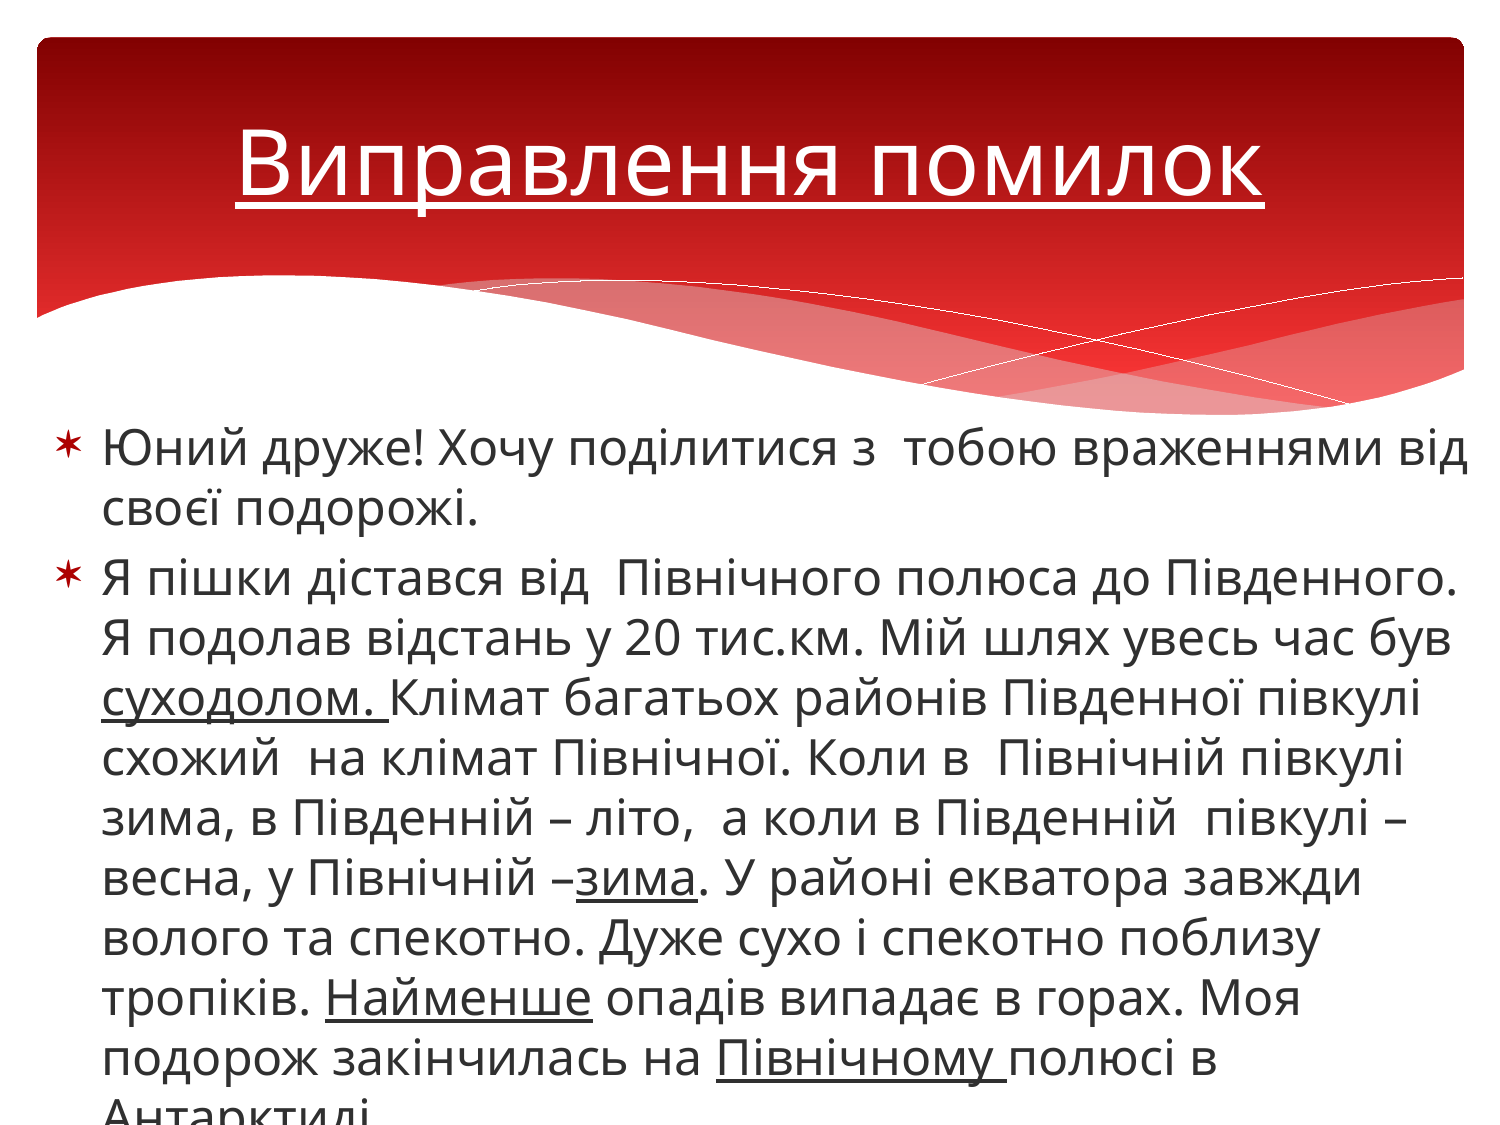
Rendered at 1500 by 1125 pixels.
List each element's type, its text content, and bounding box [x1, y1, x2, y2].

title Виправлення помилок [75, 55, 1425, 261]
list Юний друже! Хочу поділитися з тобою враженнями від своєї подорожі. Я пішки дістався від Північного полюса до Південного. Я подолав відстань у 20 тис.км. Мій шлях увесь час був суходолом. Клімат багатьох районів Південної півкулі схожий на клімат Північної. Коли в Північній півкулі зима, в Південній – літо, а коли в Південній півкулі – весна, у Північній –зима. У районі екватора завжди волого та спекотно. Дуже сухо і спекотно поблизу тропіків. Найменше опадів випадає в горах. Моя подорож закінчилась на Північному полюсі в Антарктиді. [41, 338, 1500, 1071]
